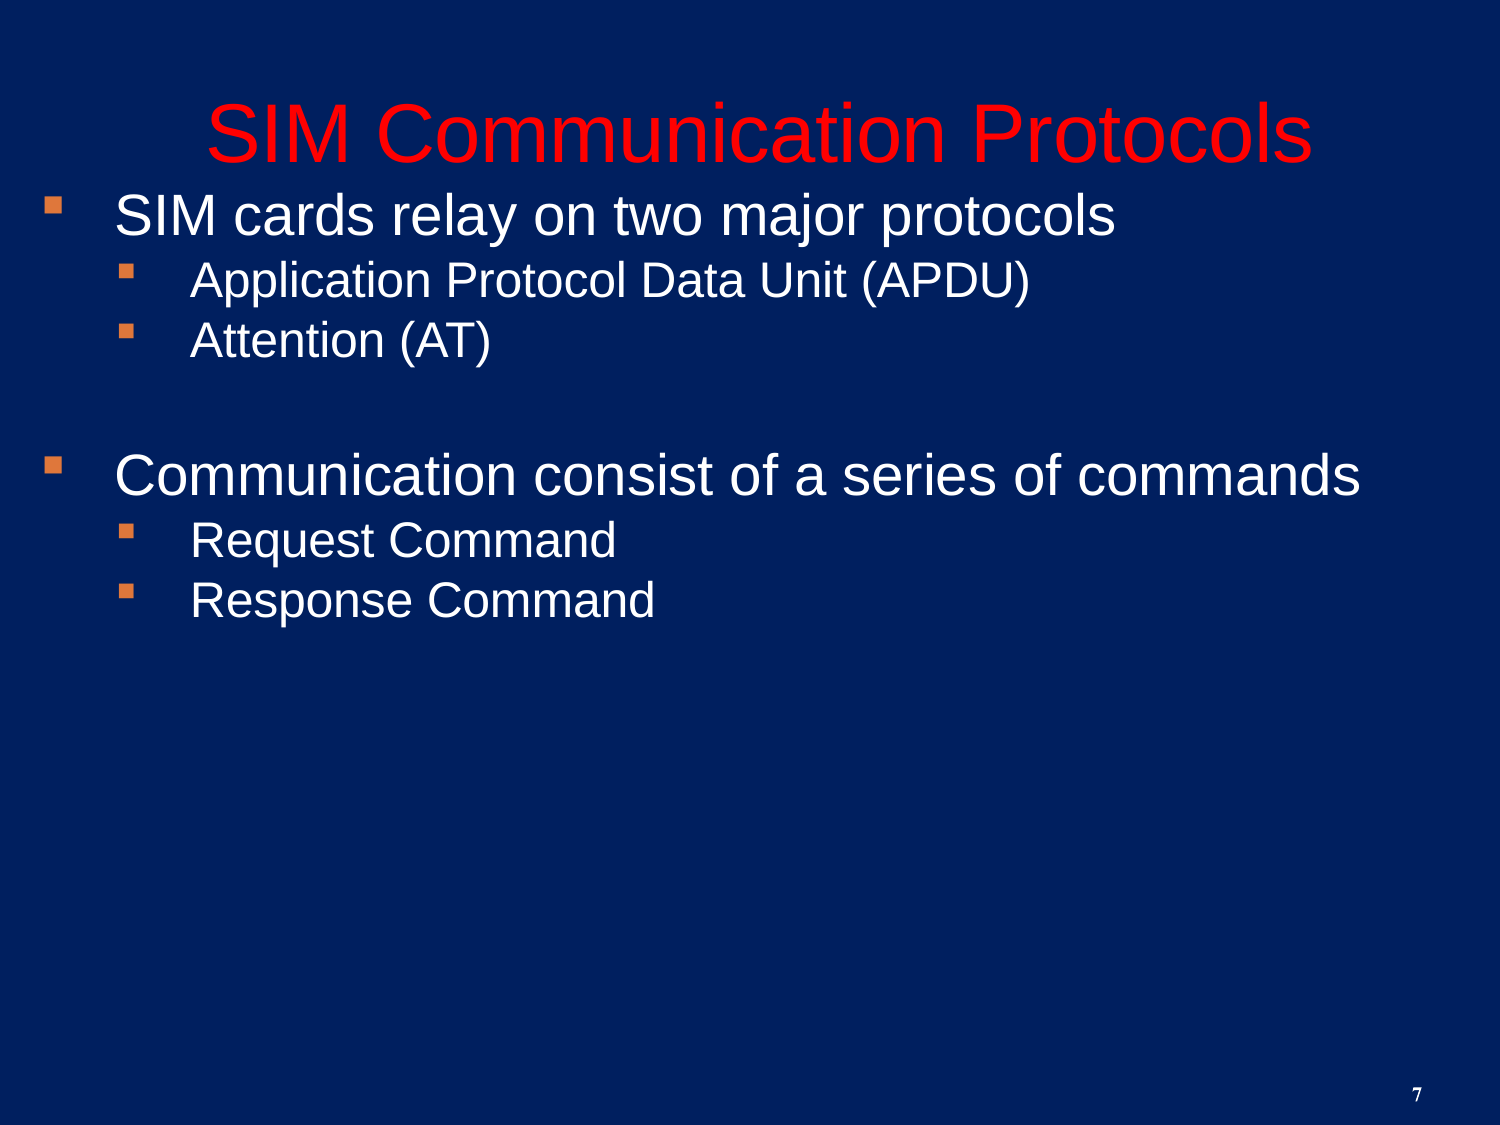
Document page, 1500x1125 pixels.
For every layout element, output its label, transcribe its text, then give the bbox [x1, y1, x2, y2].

text_box SIM cards relay on two major protocols Application Protocol Data Unit (APDU) Attention (AT) Communication consist of a series of commands Request Command Response Command [37, 177, 1413, 698]
title SIM Communication Protocols [44, 53, 1456, 267]
text_box [1412, 1087, 1422, 1102]
